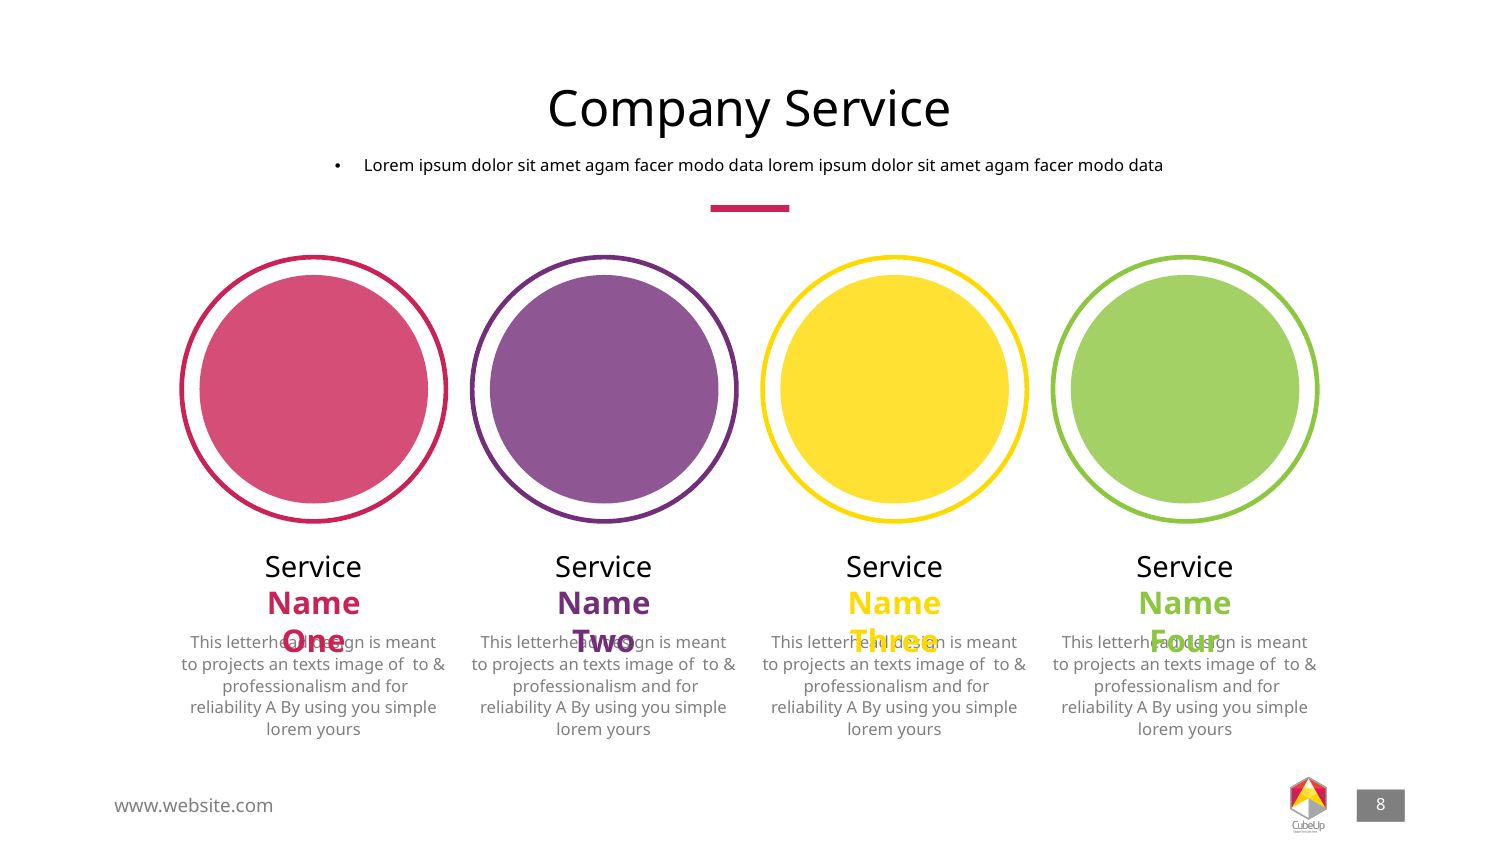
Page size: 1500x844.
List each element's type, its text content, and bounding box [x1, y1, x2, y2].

slide_number www.website.com [103, 782, 293, 827]
text_box [541, 257, 668, 273]
picture [1290, 777, 1327, 833]
text_box [724, 333, 737, 446]
text_box This letterhead design is meant to projects an texts image of to & professionalism and for reliability A By using you simple lorem yours [1052, 630, 1318, 739]
text_box [1138, 513, 1232, 522]
picture [1070, 274, 1300, 504]
text_box [250, 257, 377, 273]
text_box [1305, 333, 1318, 445]
slide_number ‹#› [1356, 789, 1405, 822]
picture [199, 274, 429, 504]
text_box [472, 334, 484, 444]
text_box Service Name One [228, 542, 400, 618]
picture [780, 274, 1010, 504]
list Lorem ipsum dolor sit amet agam facer modo data lorem ipsum dolor sit amet agam facer modo data [103, 151, 1397, 184]
text_box [181, 333, 194, 445]
text_box [710, 205, 790, 212]
text_box Service Name Three [800, 542, 989, 618]
text_box [831, 257, 958, 273]
text_box [558, 513, 651, 522]
text_box [1122, 257, 1248, 273]
text_box [1053, 334, 1065, 445]
text_box [267, 513, 361, 522]
text_box [1015, 334, 1027, 444]
text_box Service Name Two [518, 542, 690, 618]
picture [489, 274, 719, 504]
text_box This letterhead design is meant to projects an texts image of to & professionalism and for reliability A By using you simple lorem yours [762, 630, 1027, 739]
text_box This letterhead design is meant to projects an texts image of to & professionalism and for reliability A By using you simple lorem yours [471, 630, 736, 739]
title Company Service [103, 72, 1397, 149]
text_box This letterhead design is meant to projects an texts image of to & professionalism and for reliability A By using you simple lorem yours [181, 630, 446, 739]
text_box [848, 513, 941, 522]
text_box [432, 330, 446, 449]
text_box [762, 333, 775, 446]
text_box Service Name Four [1090, 542, 1280, 618]
